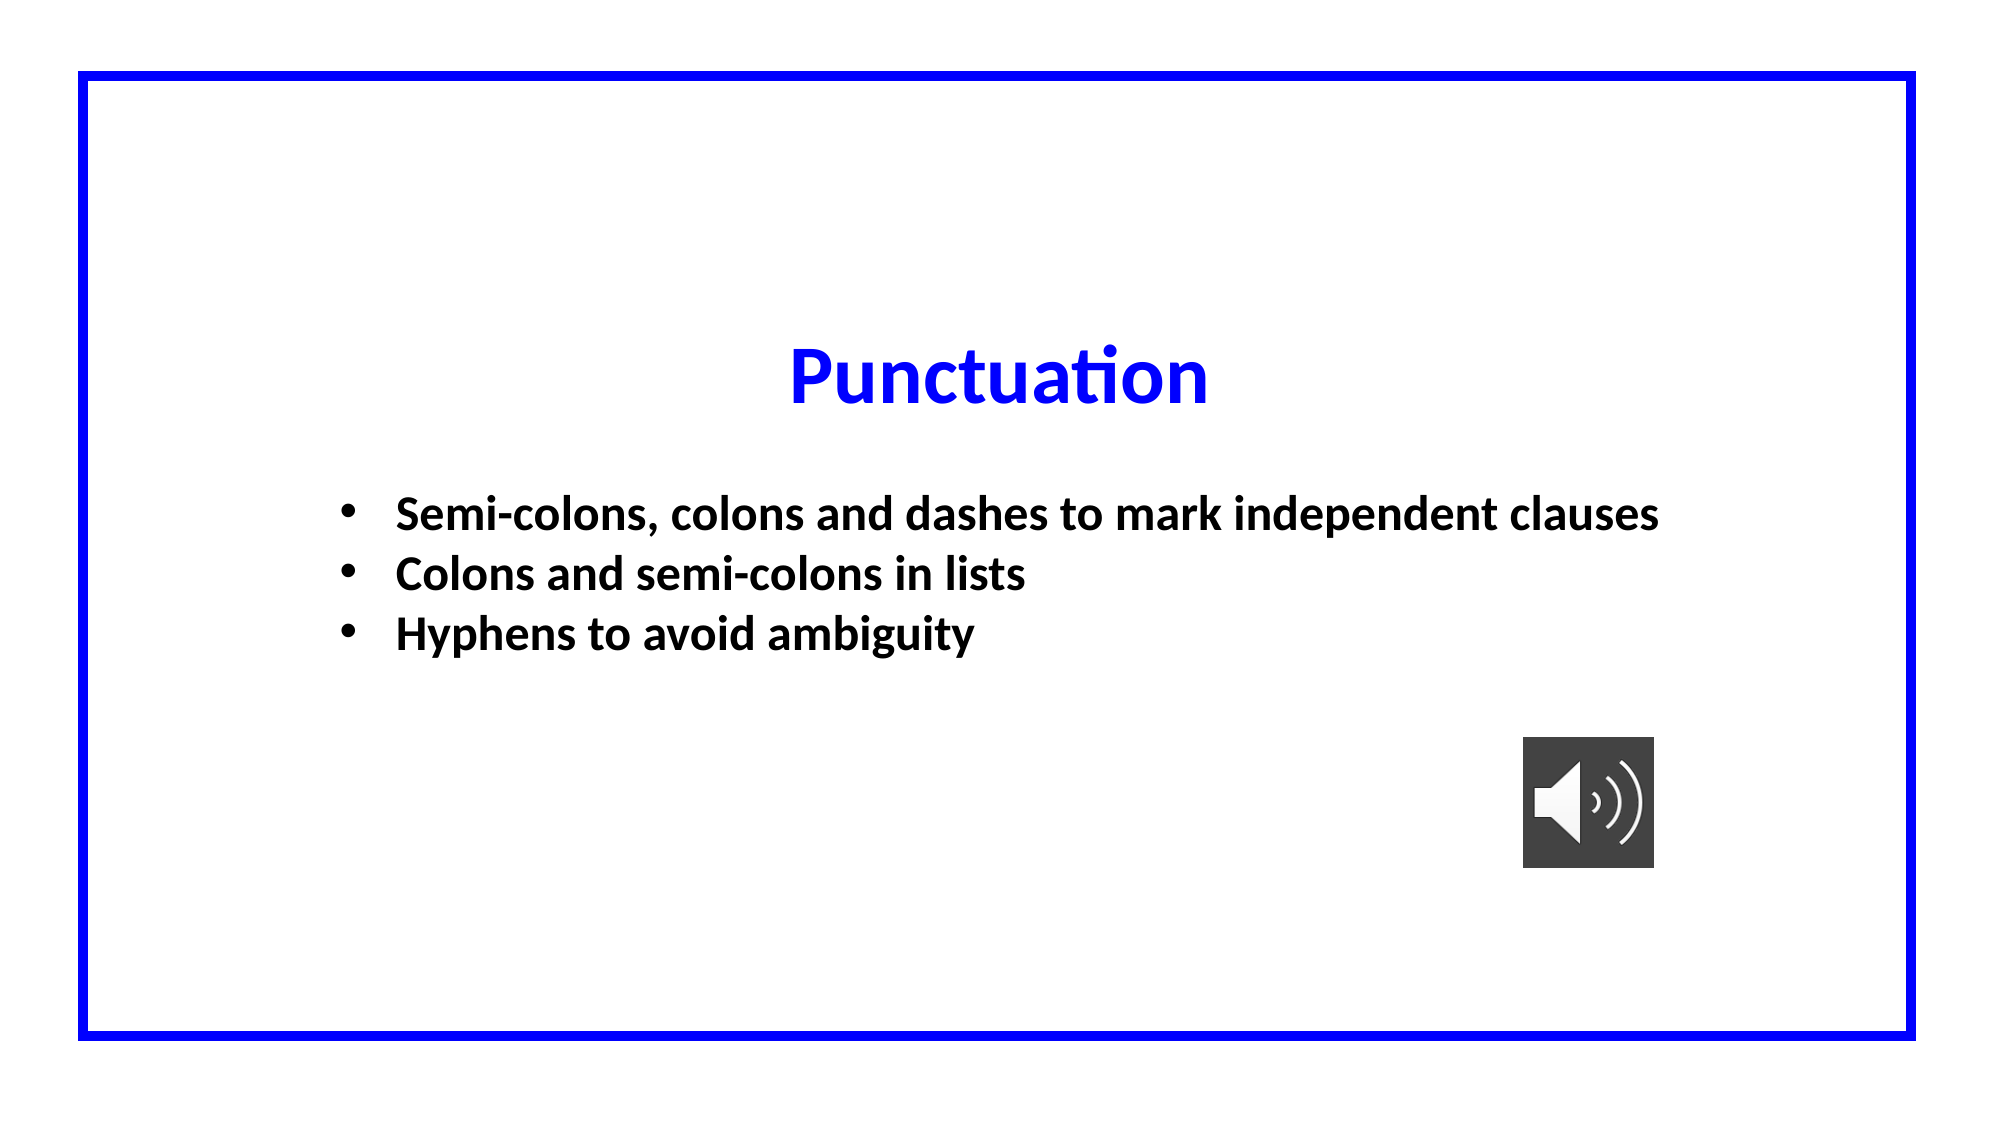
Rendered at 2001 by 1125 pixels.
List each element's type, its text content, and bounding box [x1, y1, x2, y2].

picture [1521, 735, 1655, 870]
text_box [82, 75, 1912, 1037]
text_box Punctuation Semi-colons, colons and dashes to mark independent clauses Colons and semi-colons in lists Hyphens to avoid ambiguity [324, 312, 1676, 668]
